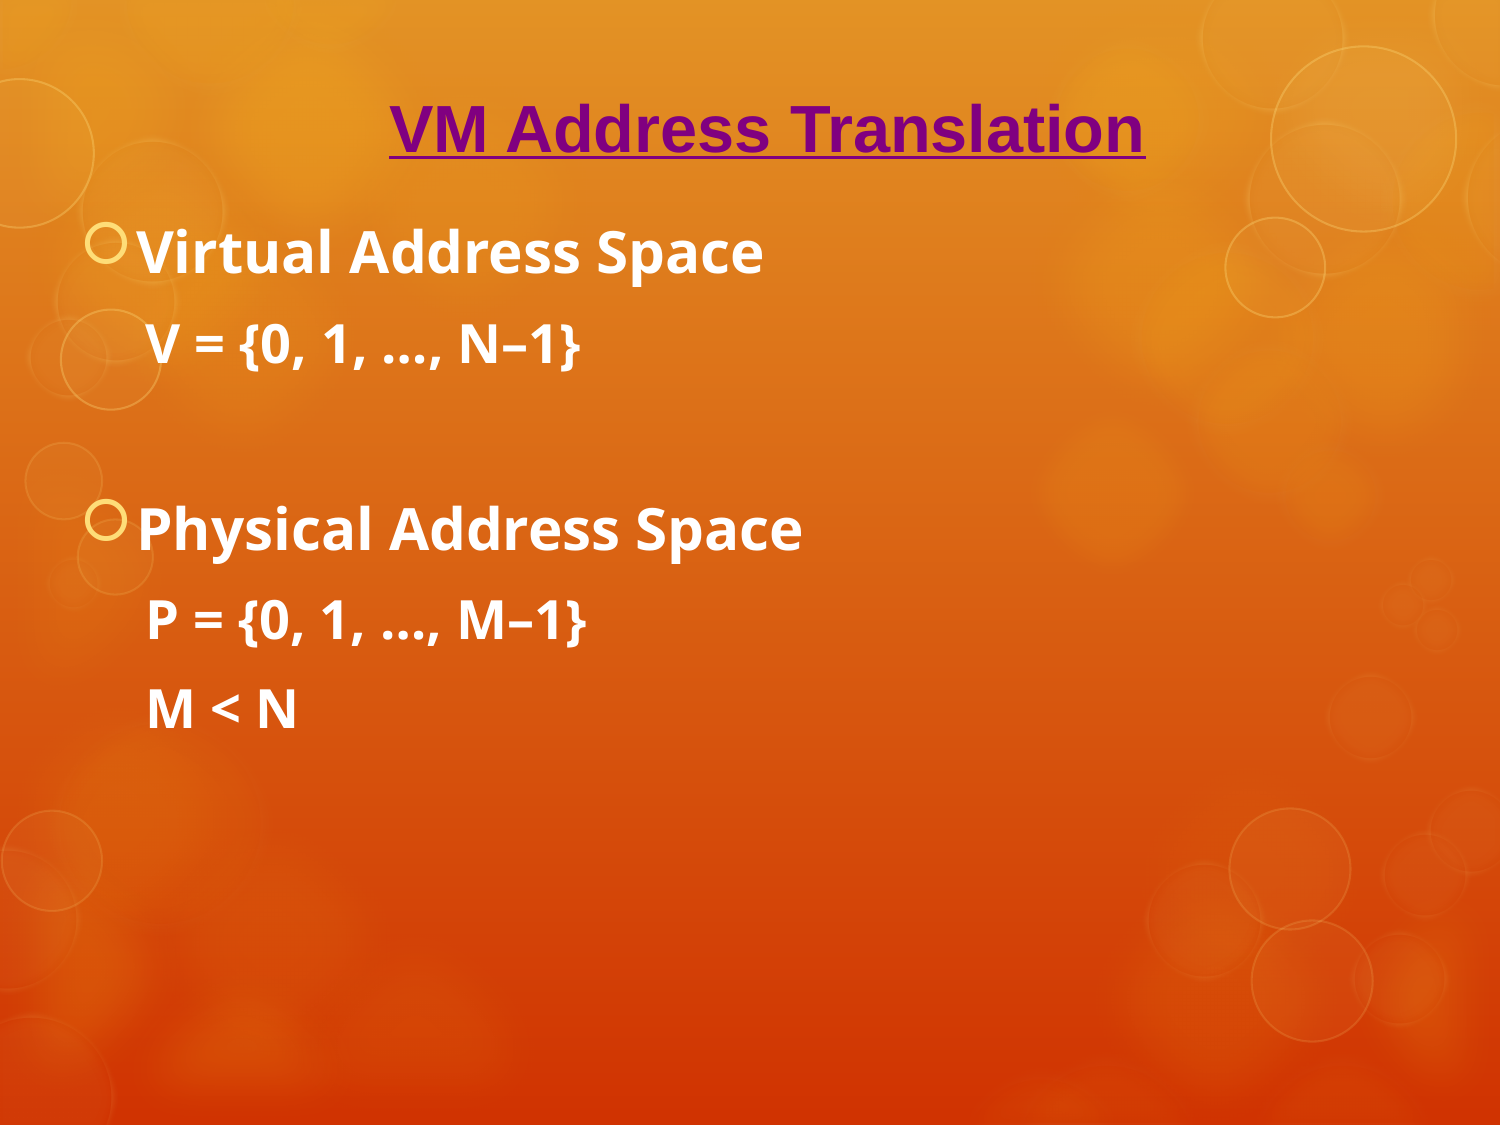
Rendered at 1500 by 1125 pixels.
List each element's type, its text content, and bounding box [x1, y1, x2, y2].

list Virtual Address Space V = {0, 1, …, N–1} Physical Address Space P = {0, 1, …, M–1} M < N [64, 208, 1471, 1024]
text_box VM Address Translation [17, 78, 1500, 173]
